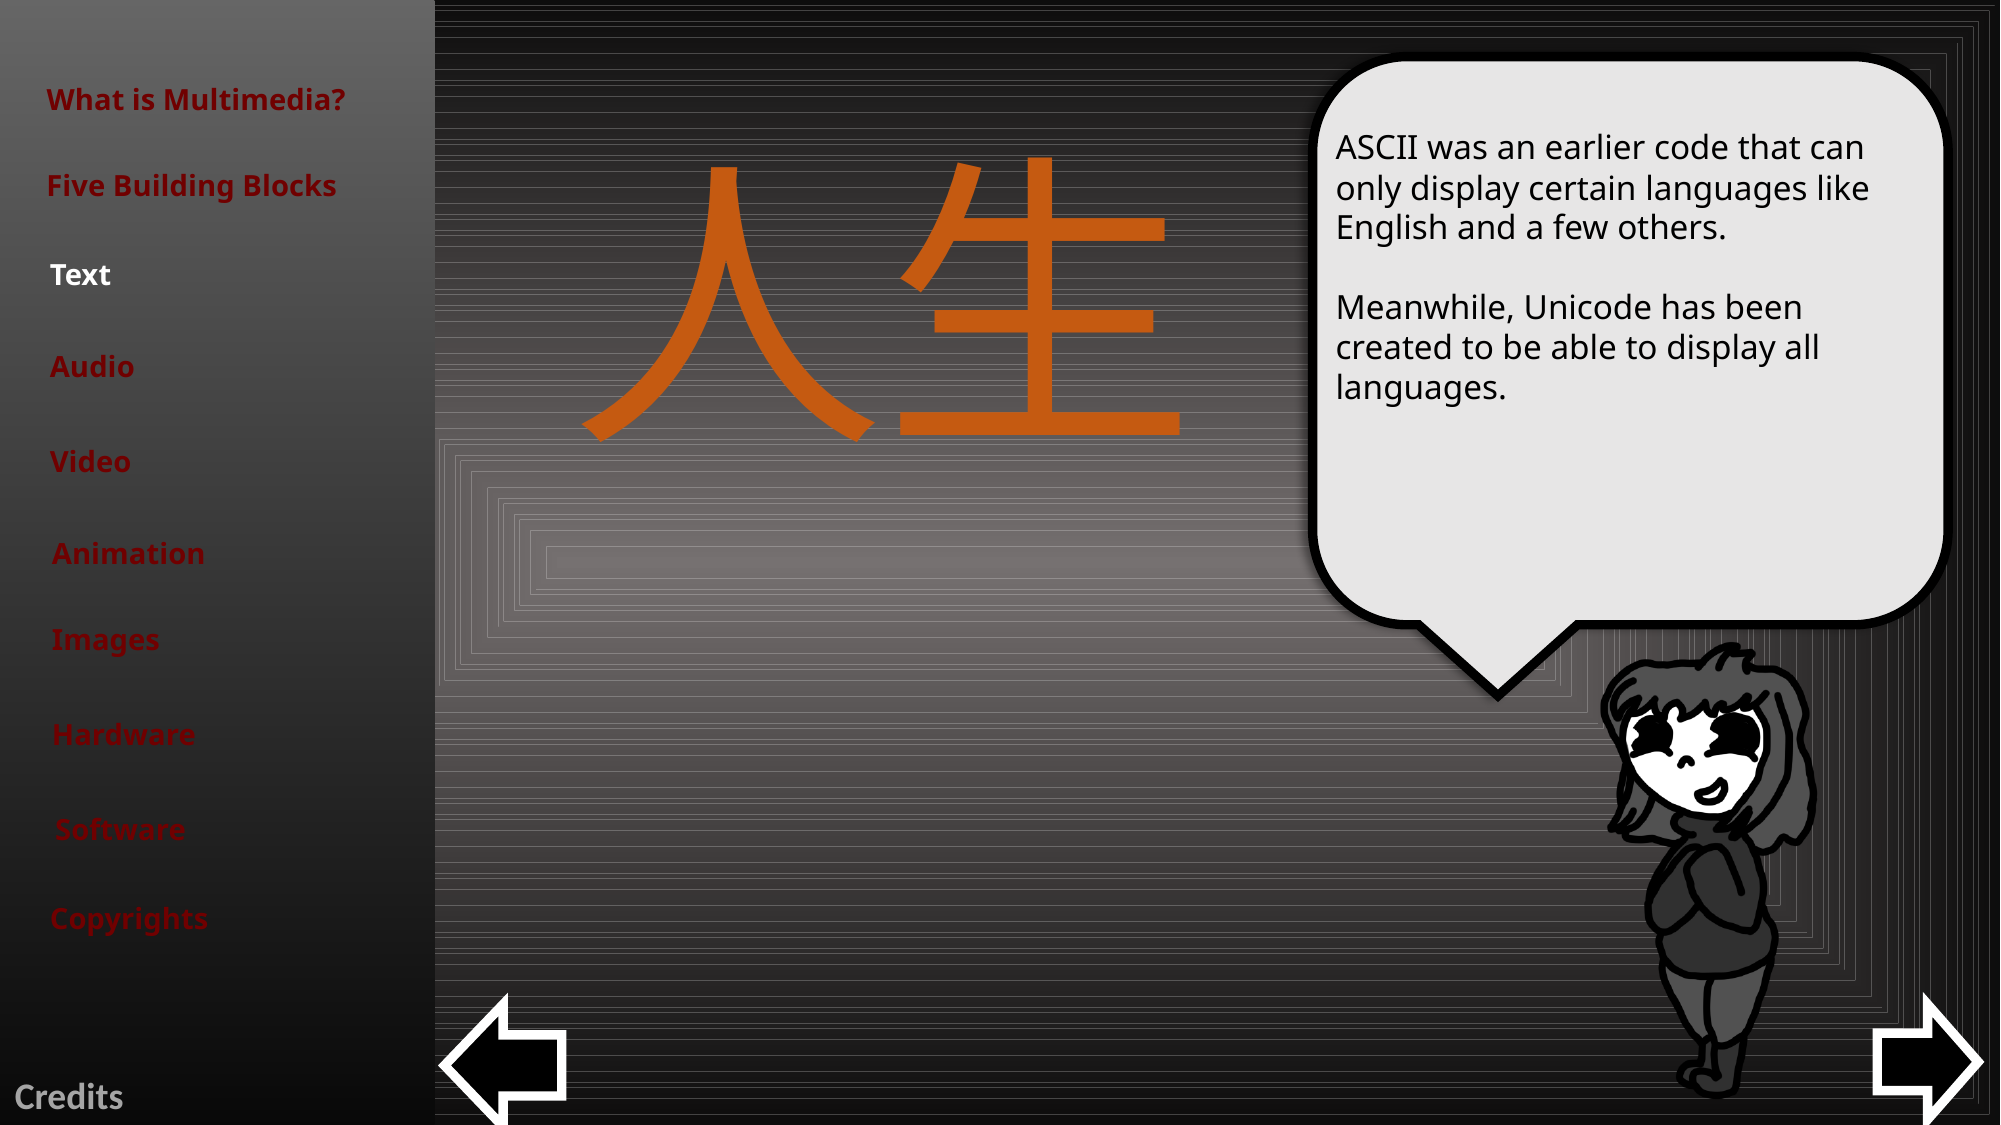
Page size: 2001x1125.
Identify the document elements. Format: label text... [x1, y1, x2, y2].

text_box Animation [37, 528, 370, 578]
text_box What is Multimedia? [31, 74, 457, 124]
text_box Video [34, 436, 368, 486]
picture [1579, 624, 1839, 1110]
text_box 人生 [556, 100, 1212, 491]
text_box ASCII was an earlier code that can only display certain languages like English and a few others. Meanwhile, Unicode has been created to be able to display all languages. [1320, 119, 1939, 414]
text_box [1876, 1001, 1980, 1123]
text_box Copyrights [34, 892, 381, 943]
text_box Hardware [37, 709, 383, 759]
text_box Credits [0, 1064, 265, 1125]
text_box Five Building Blocks [31, 159, 435, 210]
text_box Images [37, 614, 362, 664]
text_box Text [34, 249, 368, 299]
text_box [1311, 55, 1950, 698]
text_box [443, 1001, 563, 1125]
text_box Audio [34, 340, 359, 391]
text_box Software [40, 803, 381, 854]
text_box [0, 0, 435, 1125]
